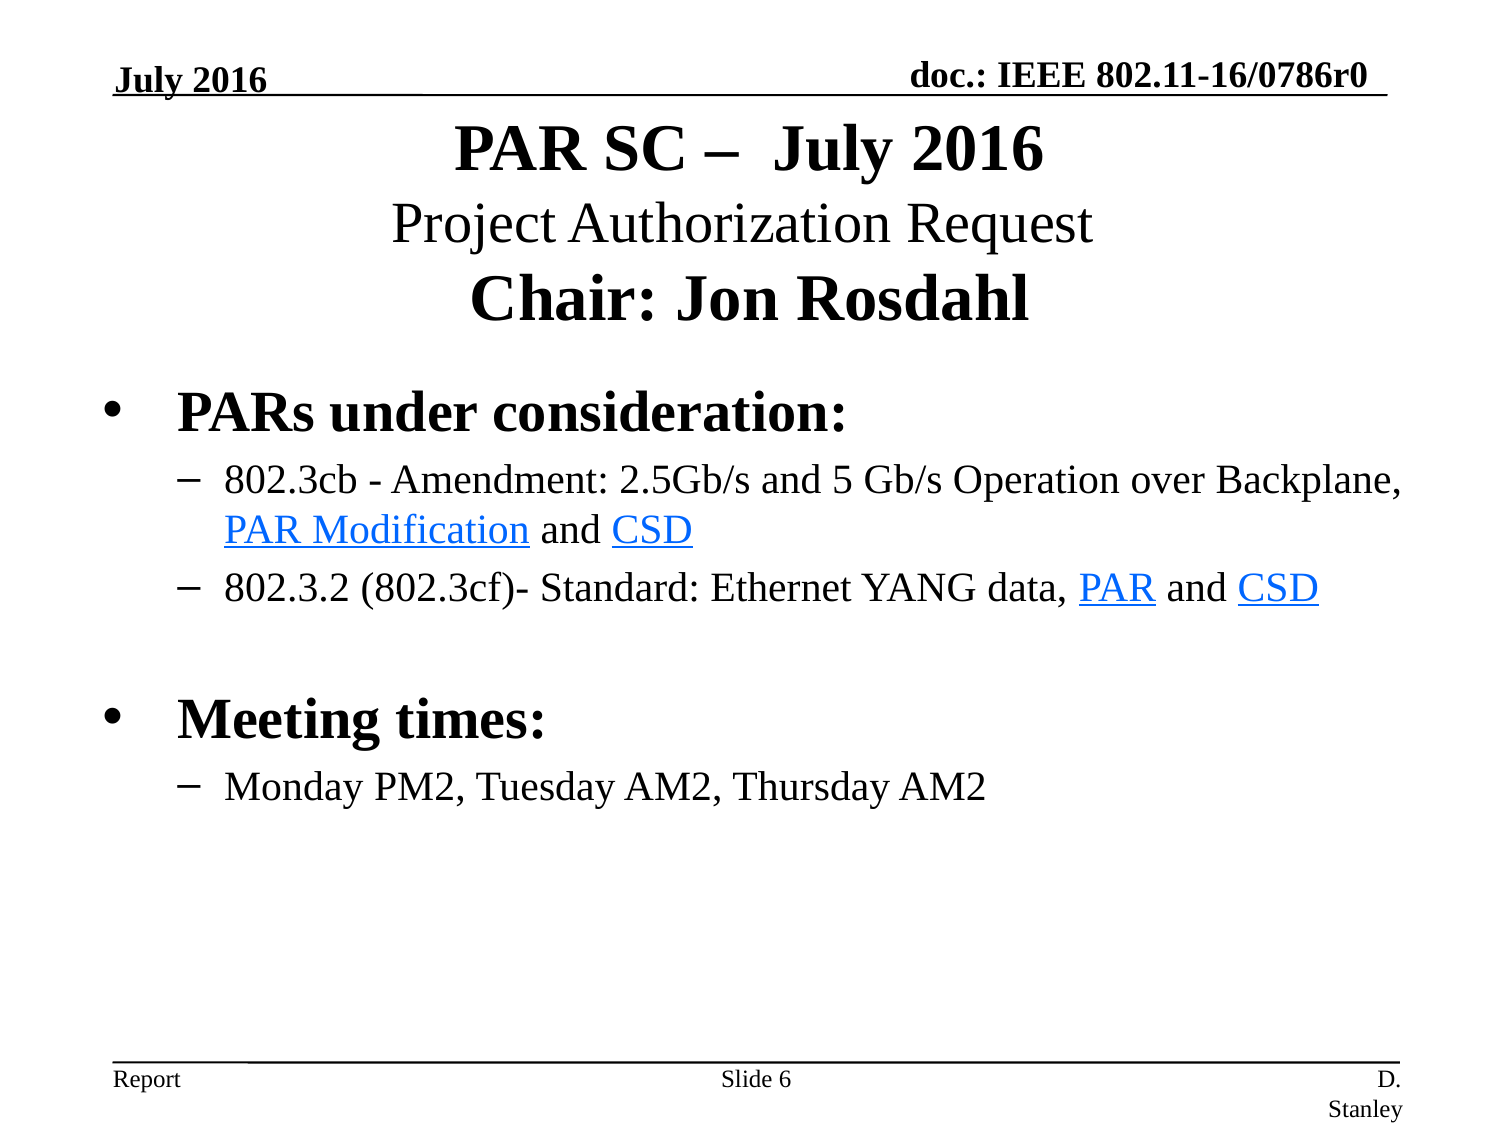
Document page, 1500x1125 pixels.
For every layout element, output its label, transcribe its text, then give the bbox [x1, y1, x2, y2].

slide_number Slide 6 [712, 1062, 800, 1093]
text_box PARs under consideration: 802.3cb - Amendment: 2.5Gb/s and 5 Gb/s Operation over Backplane, PAR Modification and CSD 802.3.2 (802.3cf)- Standard: Ethernet YANG data, PAR and CSD Meeting times: Monday PM2, Tuesday AM2, Thursday AM2 [87, 365, 1488, 875]
title PAR SC – July 2016 Project Authorization Request Chair: Jon Rosdahl [112, 162, 1388, 275]
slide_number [114, 54, 309, 100]
footer D. Stanley, HP Enterprise [1325, 1062, 1402, 1093]
